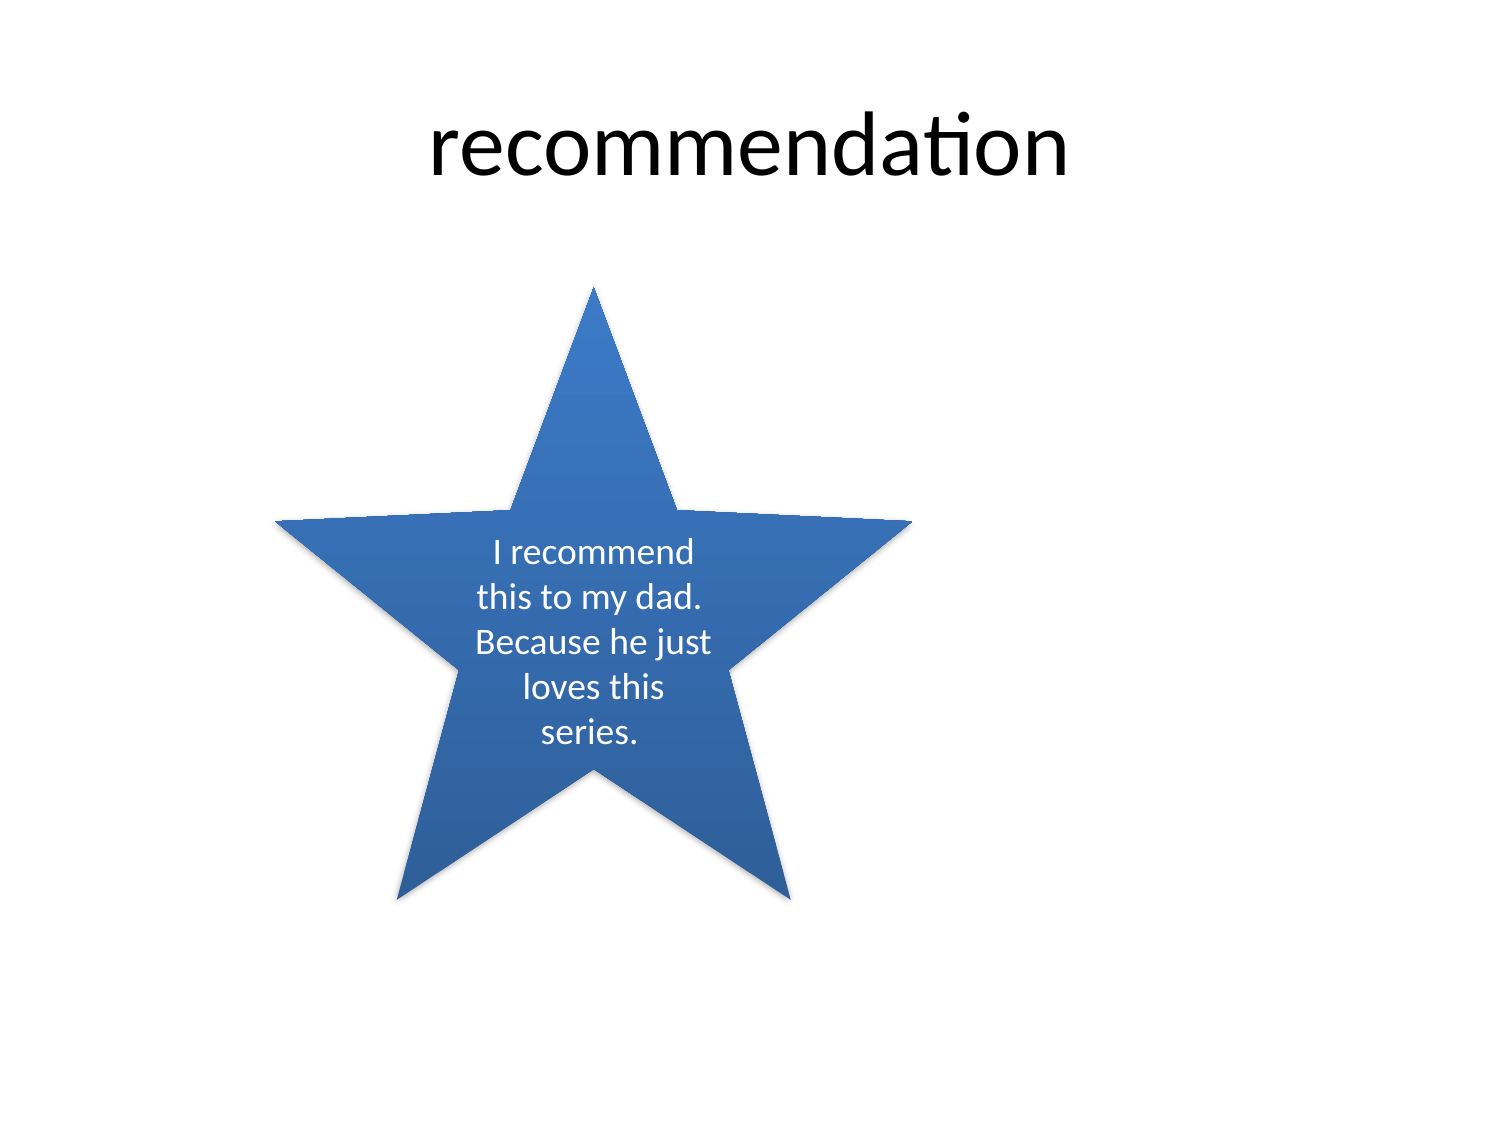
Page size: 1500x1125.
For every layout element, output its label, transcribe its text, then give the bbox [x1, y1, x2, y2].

title recommendation [75, 45, 1425, 233]
text_box I recommend this to my dad. Because he just loves this series. [275, 287, 913, 900]
